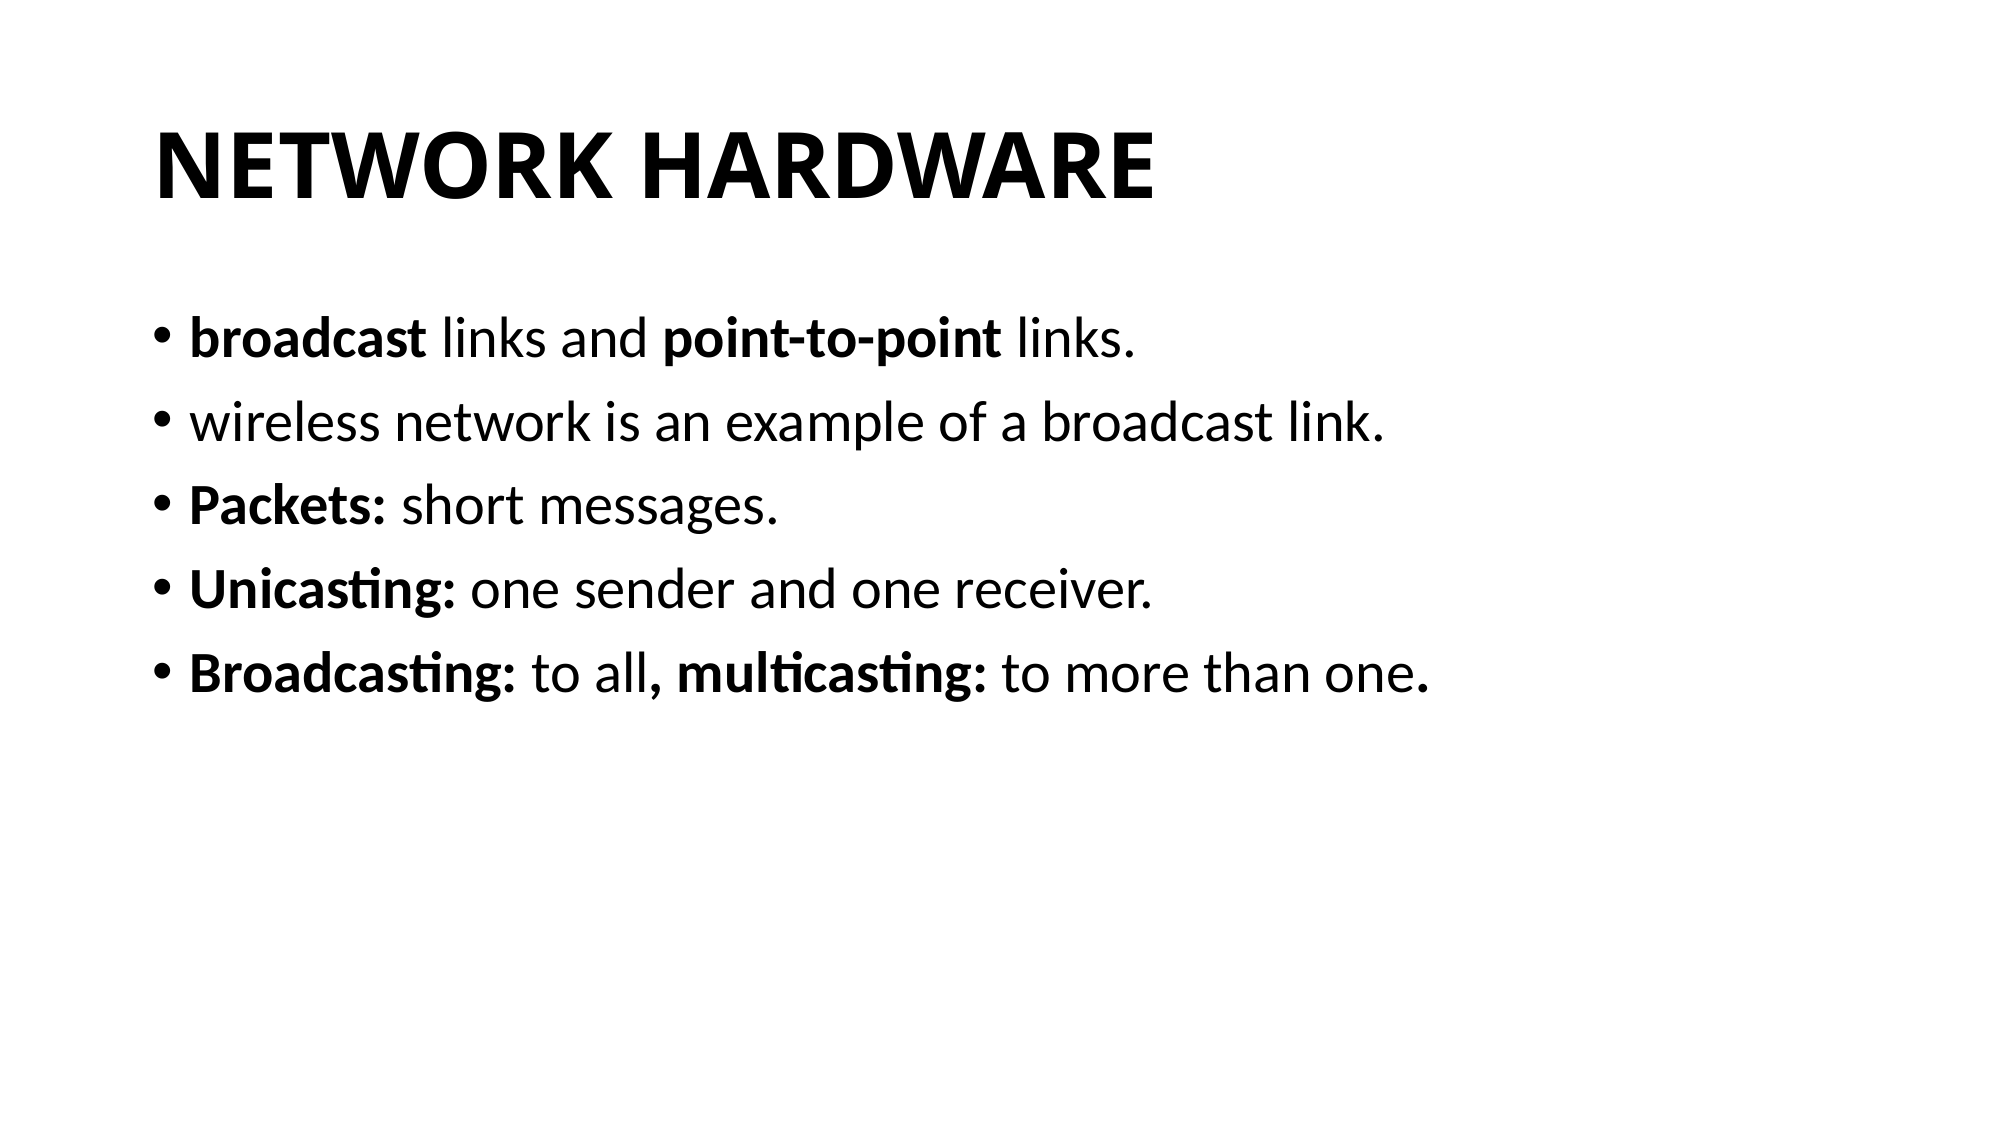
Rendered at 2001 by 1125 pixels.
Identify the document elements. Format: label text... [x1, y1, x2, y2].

title NETWORK HARDWARE [137, 59, 1863, 278]
list broadcast links and point-to-point links. wireless network is an example of a broadcast link. Packets: short messages. Unicasting: one sender and one receiver. Broadcasting: to all, multicasting: to more than one. [137, 299, 1863, 1014]
